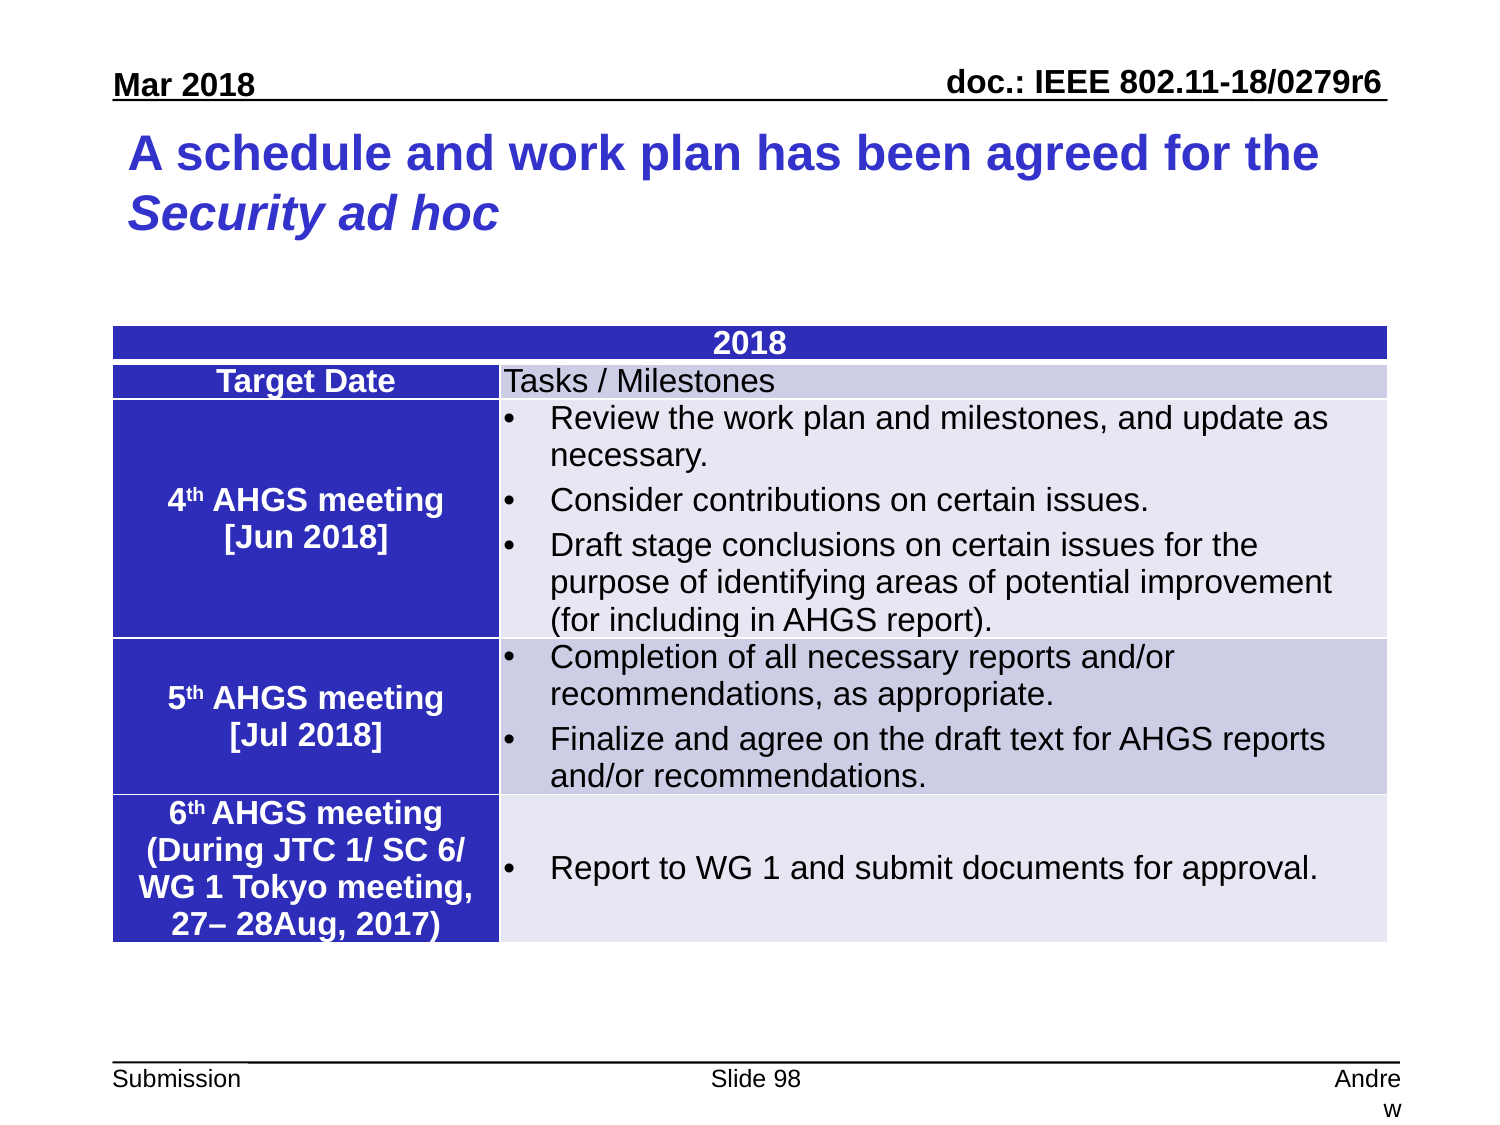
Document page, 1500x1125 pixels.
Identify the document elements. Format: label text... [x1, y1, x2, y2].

table_cell 6th AHGS meeting (During JTC 1/ SC 6/ WG 1 Tokyo meeting, 27– 28Aug, 2017) [113, 795, 499, 942]
table_cell Review the work plan and milestones, and update as necessary. Consider contributions on certain issues. Draft stage conclusions on certain issues for the purpose of identifying areas of potential improvement (for including in AHGS report). [501, 400, 1387, 637]
title A schedule and work plan has been agreed for the Security ad hoc [112, 112, 1388, 288]
table_cell 4th AHGS meeting [Jun 2018] [113, 400, 499, 637]
slide_number Slide 98 [709, 1061, 803, 1093]
table_header 2018 [113, 326, 1387, 359]
table_cell Report to WG 1 and submit documents for approval. [501, 795, 1387, 942]
table_cell Tasks / Milestones [501, 365, 1387, 398]
table_cell Target Date [113, 365, 499, 398]
table_cell Completion of all necessary reports and/or recommendations, as appropriate. Finalize and agree on the draft text for AHGS reports and/or recommendations. [501, 639, 1387, 794]
table_cell 5th AHGS meeting [Jul 2018] [113, 639, 499, 794]
footer Andrew Myles, Cisco [1320, 1061, 1402, 1093]
